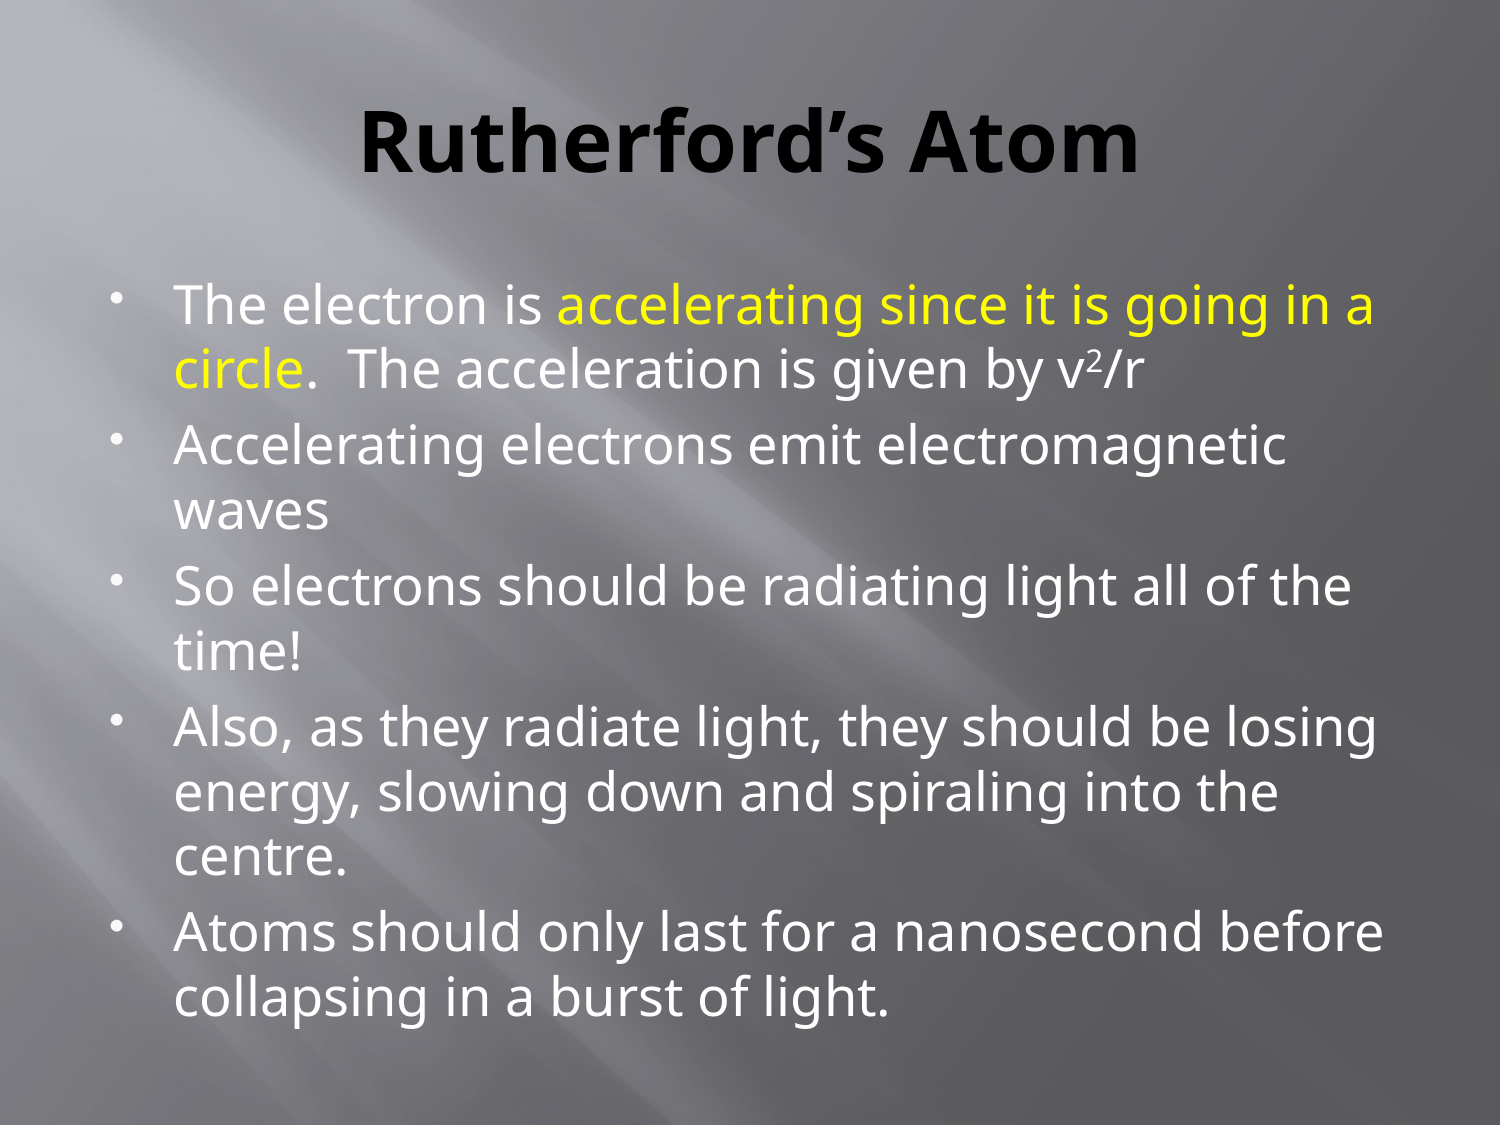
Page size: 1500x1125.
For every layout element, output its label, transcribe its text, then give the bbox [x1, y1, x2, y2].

list The electron is accelerating since it is going in a circle. The acceleration is given by v2/r Accelerating electrons emit electromagnetic waves So electrons should be radiating light all of the time! Also, as they radiate light, they should be losing energy, slowing down and spiraling into the centre. Atoms should only last for a nanosecond before collapsing in a burst of light. [74, 262, 1426, 1036]
title Rutherford’s Atom [75, 45, 1425, 233]
